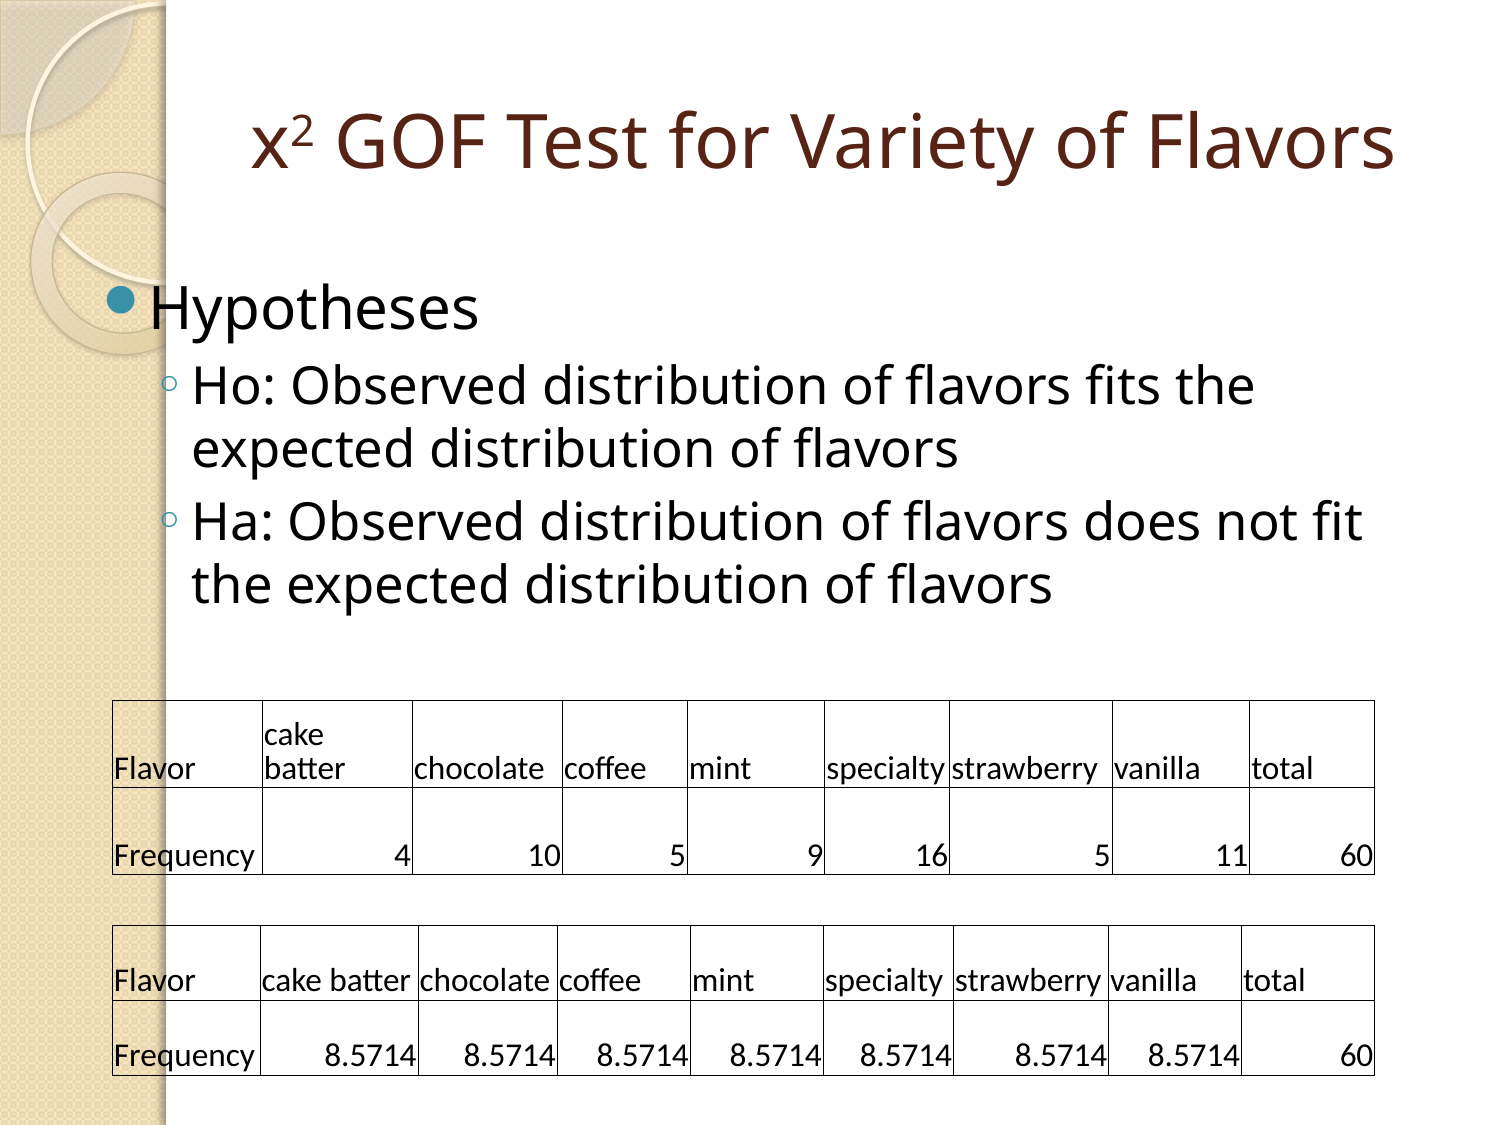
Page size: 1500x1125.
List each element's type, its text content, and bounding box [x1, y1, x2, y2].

table_cell 8.5714 [954, 1001, 1108, 1075]
table_cell 11 [1113, 788, 1249, 874]
table_header vanilla [1113, 701, 1249, 787]
table_header strawberry [950, 701, 1112, 787]
table_header Flavor [113, 701, 262, 787]
table_cell Frequency [113, 1001, 260, 1075]
table_cell 60 [1250, 788, 1374, 874]
table_cell 5 [950, 788, 1112, 874]
table_header chocolate [419, 926, 557, 1000]
table_header cake batter [261, 926, 418, 1000]
table_cell 8.5714 [691, 1001, 823, 1075]
table_header coffee [558, 926, 690, 1000]
table_header chocolate [413, 701, 562, 787]
table_header total [1250, 701, 1374, 787]
table_header Flavor [113, 926, 260, 1000]
table_header cake batter [263, 701, 412, 787]
table_cell 5 [563, 788, 687, 874]
title x2 GOF Test for Variety of Flavors [235, 45, 1466, 233]
table_header mint [688, 701, 824, 787]
table_cell Frequency [113, 788, 262, 874]
table_cell 4 [263, 788, 412, 874]
table_header vanilla [1109, 926, 1241, 1000]
table_cell 10 [413, 788, 562, 874]
table_cell 60 [1242, 1001, 1374, 1075]
table_cell 8.5714 [261, 1001, 418, 1075]
table_header specialty [824, 926, 953, 1000]
table_cell 8.5714 [419, 1001, 557, 1075]
table_header mint [691, 926, 823, 1000]
table_header specialty [825, 701, 949, 787]
table_header total [1242, 926, 1374, 1000]
table_cell 9 [688, 788, 824, 874]
table_cell 8.5714 [1109, 1001, 1241, 1075]
table_header coffee [563, 701, 687, 787]
list Hypotheses Ho: Observed distribution of flavors fits the expected distribution of flavors Ha: Observed distribution of flavors does not fit the expected distribution of flavors [75, 262, 1425, 625]
table_cell 8.5714 [824, 1001, 953, 1075]
table_cell 8.5714 [558, 1001, 690, 1075]
table_header strawberry [954, 926, 1108, 1000]
table_cell 16 [825, 788, 949, 874]
